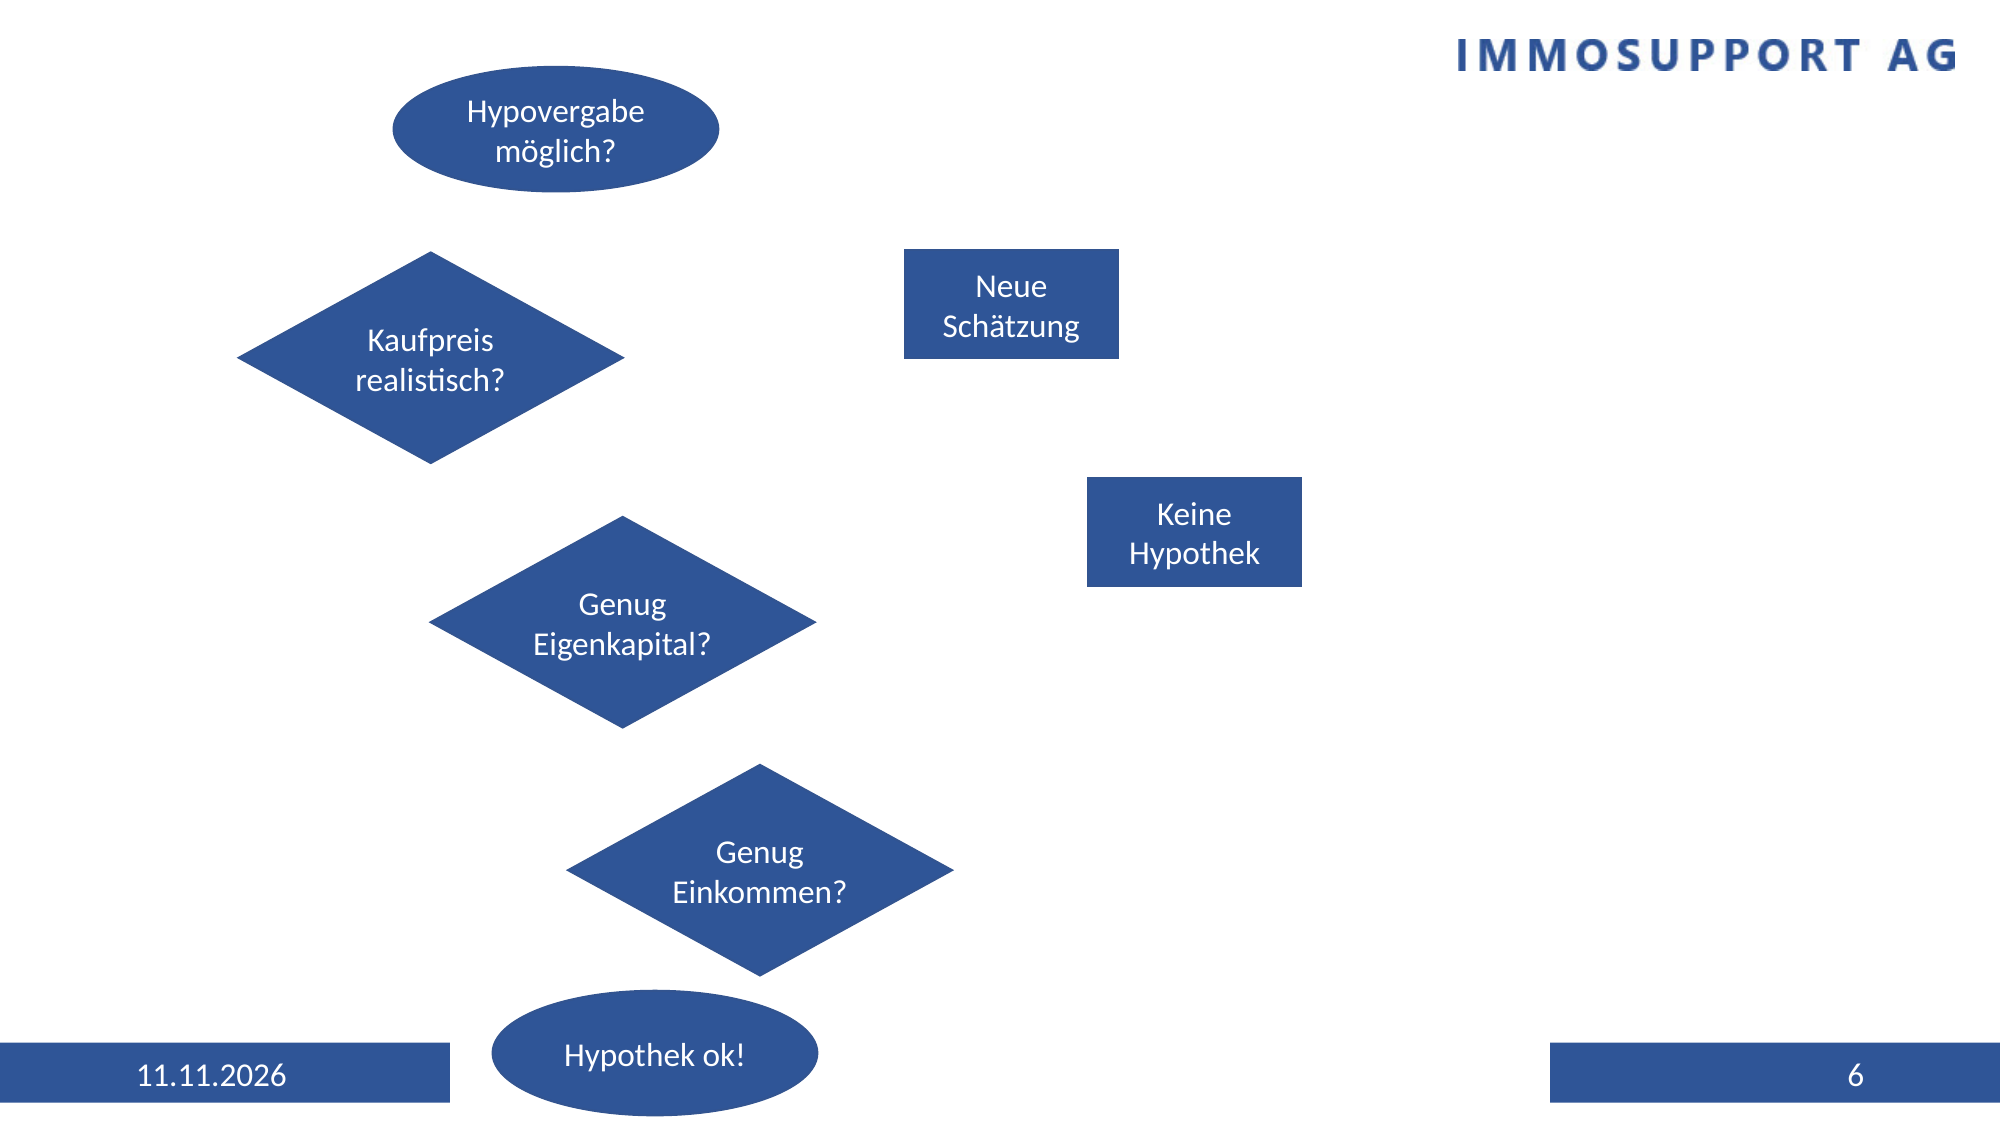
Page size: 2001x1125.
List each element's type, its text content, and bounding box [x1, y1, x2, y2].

text_box Hypovergabe möglich? [392, 65, 720, 193]
text_box Keine Hypothek [1087, 477, 1302, 587]
text_box Genug Eigenkapital? [428, 515, 817, 729]
text_box Neue Schätzung [904, 249, 1119, 359]
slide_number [0, 1042, 450, 1103]
text_box Kaufpreis realistisch? [236, 251, 625, 465]
picture [1458, 39, 1955, 71]
slide_number 6 [1550, 1042, 2000, 1103]
text_box Hypothek ok! [491, 989, 819, 1117]
text_box Genug Einkommen? [565, 763, 955, 977]
